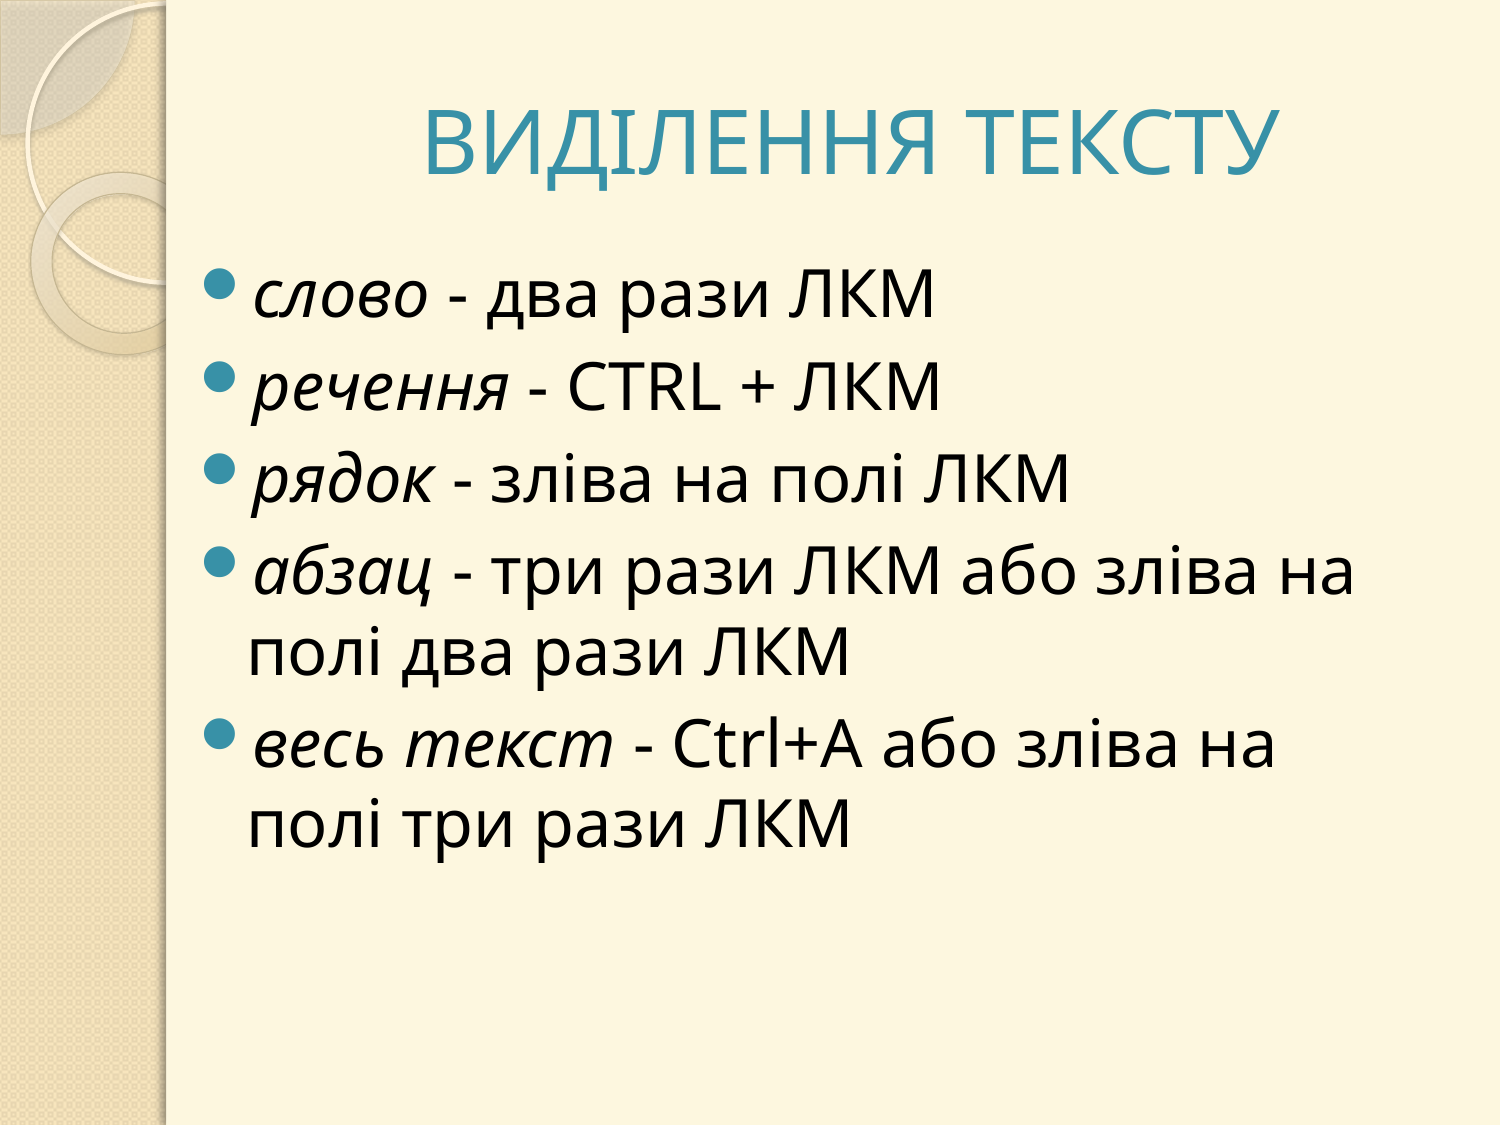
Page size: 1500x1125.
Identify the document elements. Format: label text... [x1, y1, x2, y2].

list слово - два рази ЛКМ речення - CTRL + ЛКМ рядок - зліва на полі ЛКМ абзац - три рази ЛКМ або зліва на полі два рази ЛКМ весь текст - Ctrl+A або зліва на полі три рази ЛКМ [171, 243, 1397, 1043]
title ВИДІЛЕННЯ ТЕКСТУ [235, 45, 1466, 233]
